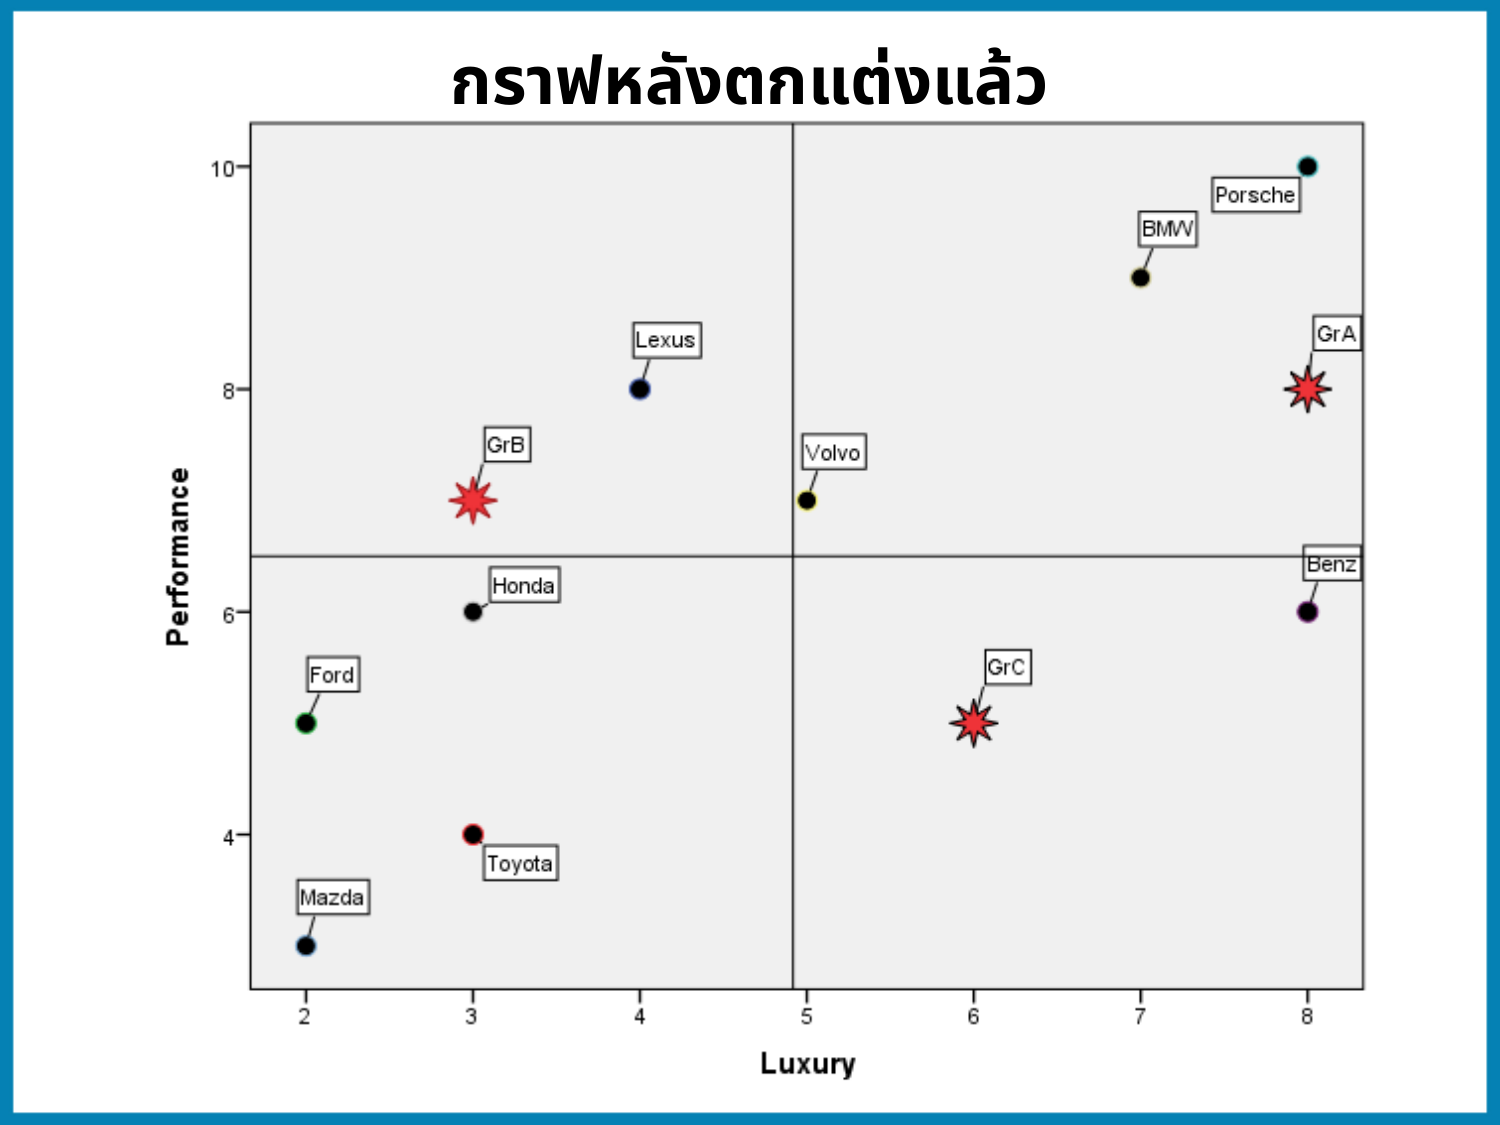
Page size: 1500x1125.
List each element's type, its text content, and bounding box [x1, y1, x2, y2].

text_box กราฟหลังตกแต่งแล้ว [29, 30, 1471, 126]
picture [13, 11, 1487, 1113]
